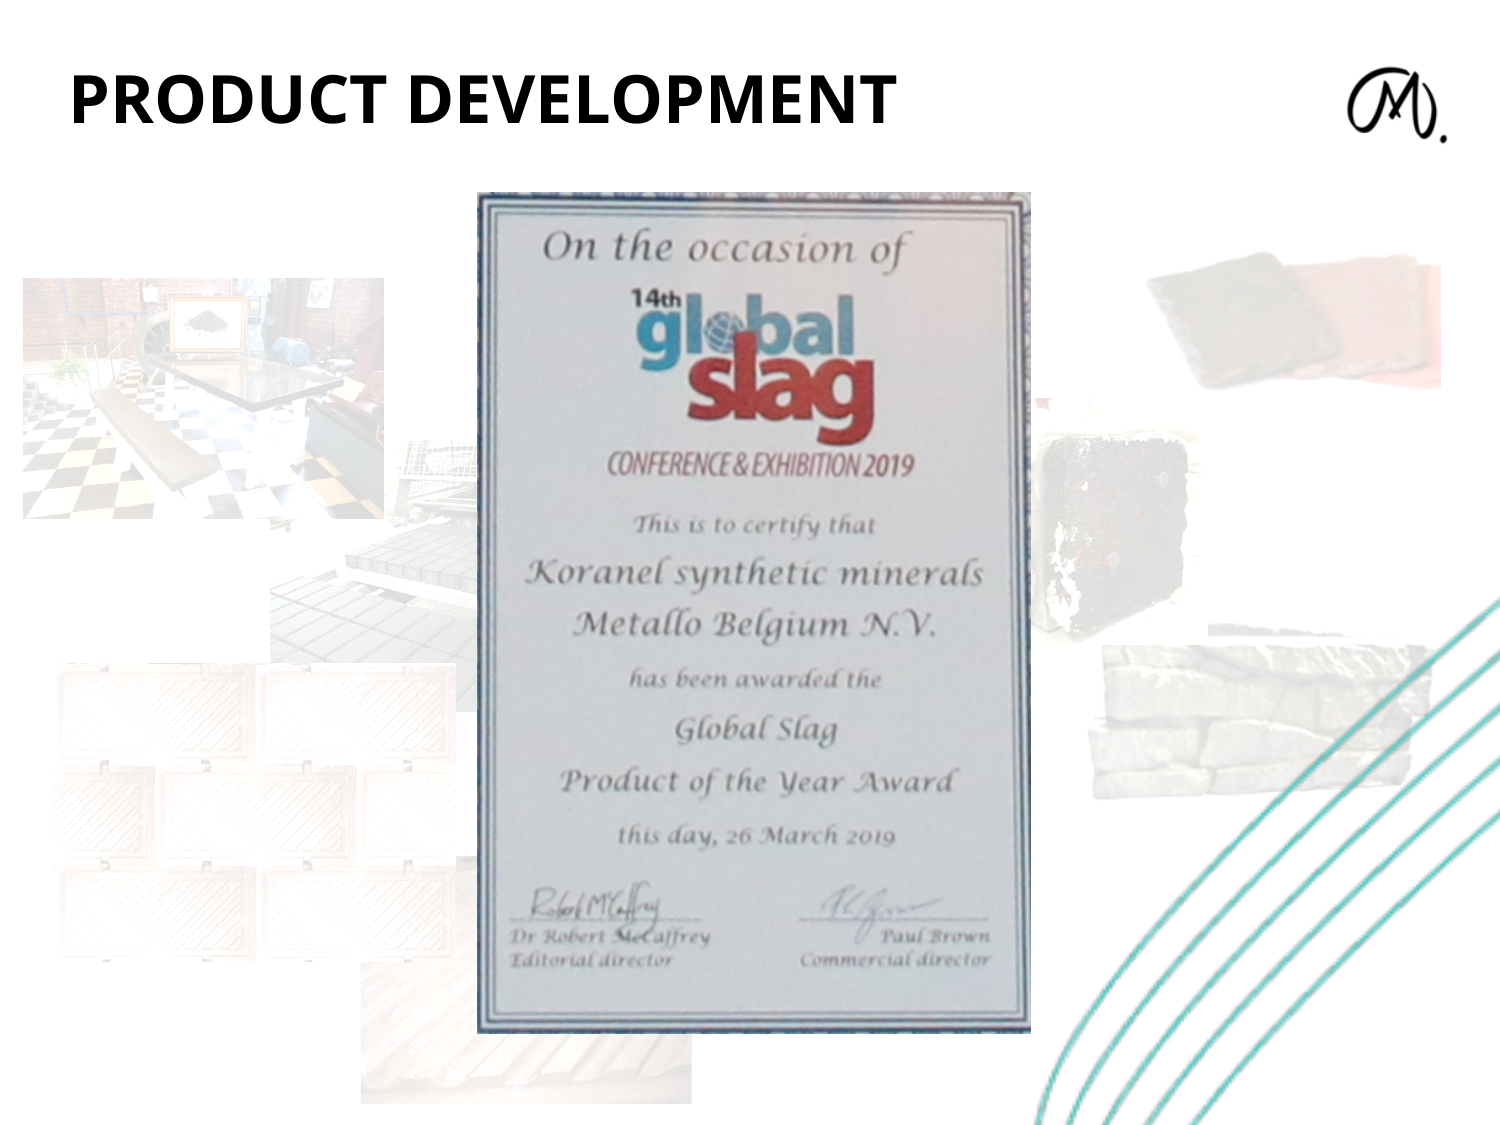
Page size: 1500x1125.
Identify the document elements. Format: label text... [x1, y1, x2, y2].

text_box Product development [53, 43, 1307, 161]
picture [1341, 58, 1451, 149]
picture [23, 192, 1500, 1125]
